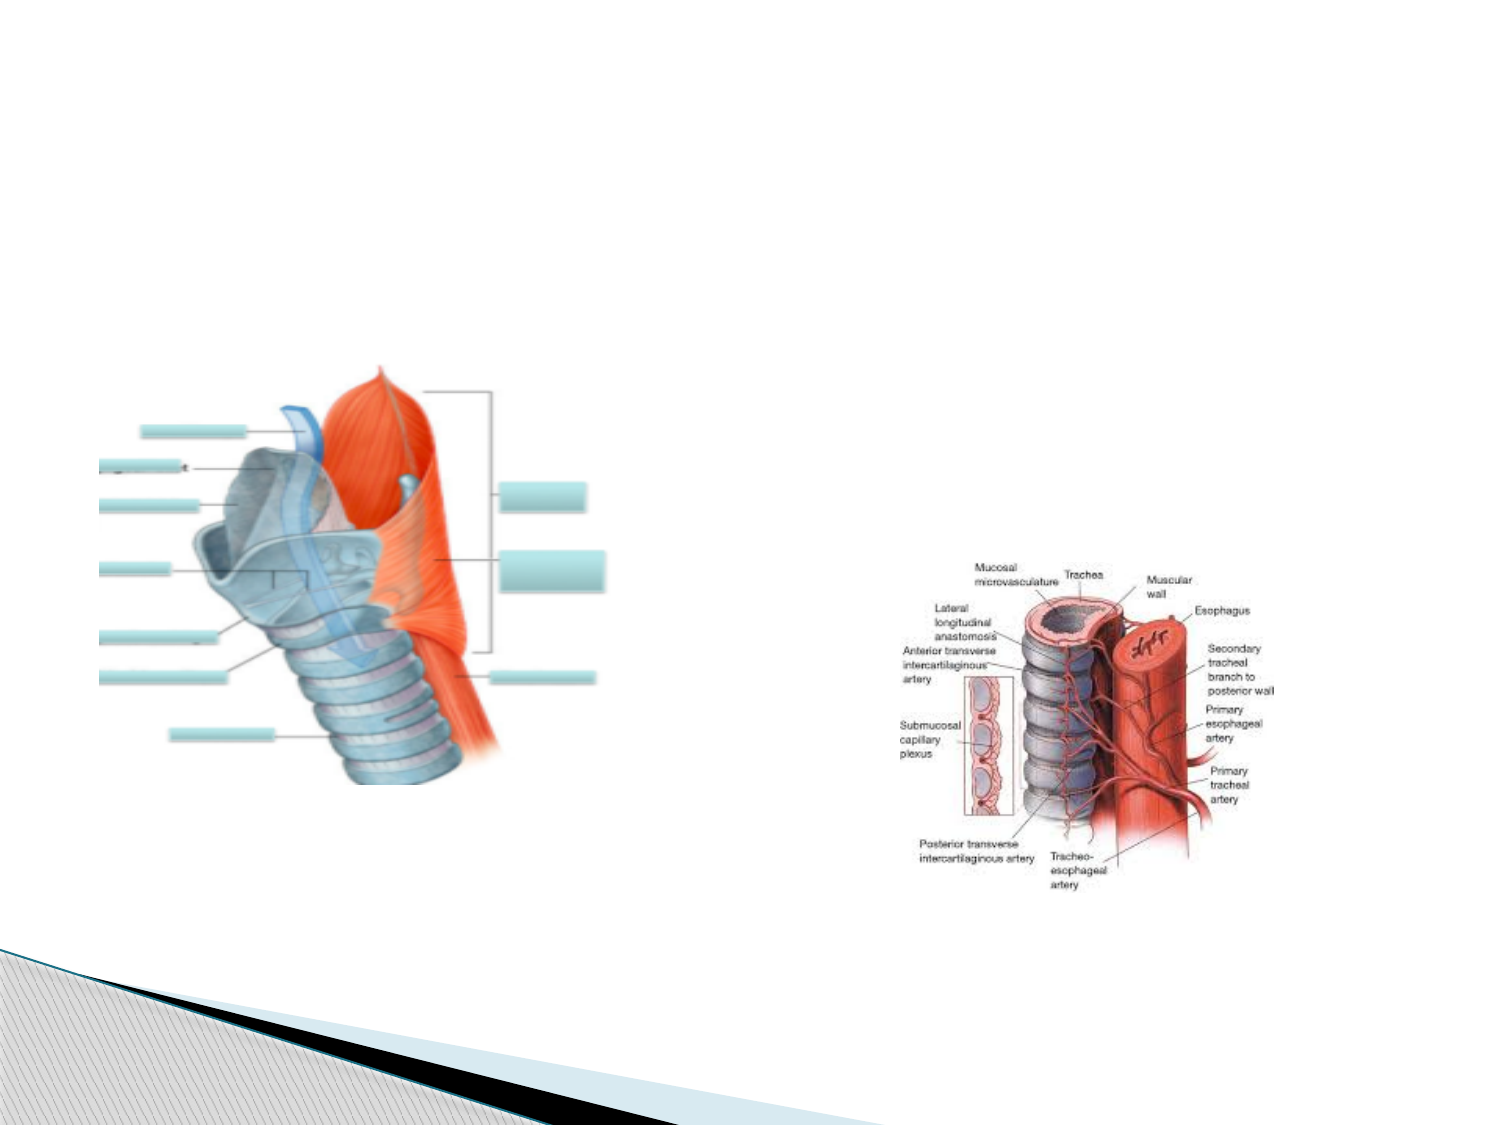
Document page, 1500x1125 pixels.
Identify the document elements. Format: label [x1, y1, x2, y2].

picture [899, 562, 1274, 893]
picture [99, 362, 613, 785]
